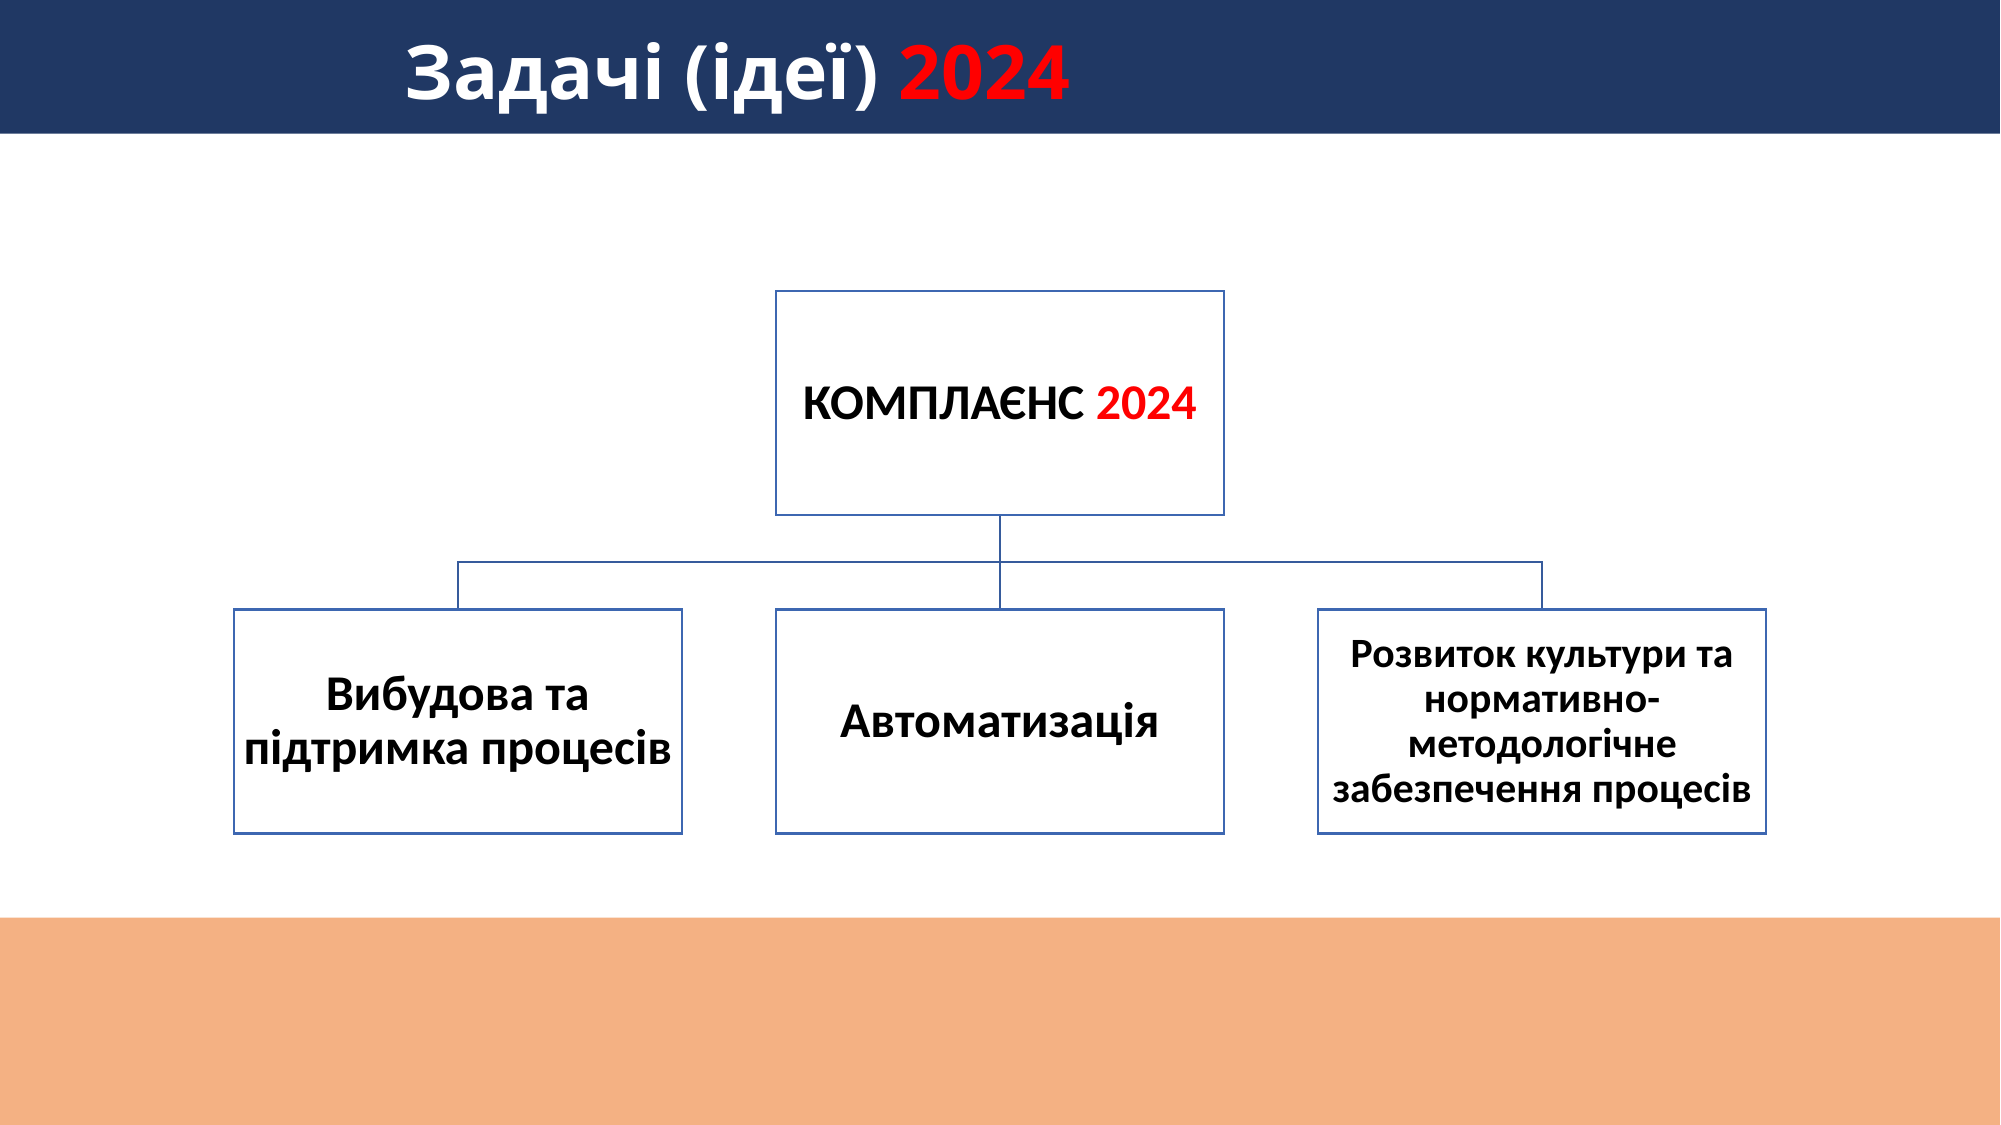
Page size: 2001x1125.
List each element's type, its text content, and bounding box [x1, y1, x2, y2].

text_box [0, 917, 2000, 1125]
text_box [775, 291, 1225, 516]
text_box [775, 609, 1225, 834]
text_box [0, 0, 2000, 135]
text_box Задачі (ідеї) 2024 [389, 28, 1944, 124]
text_box [1001, 516, 1543, 608]
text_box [233, 609, 682, 834]
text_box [1318, 609, 1767, 834]
text_box [457, 516, 1001, 608]
